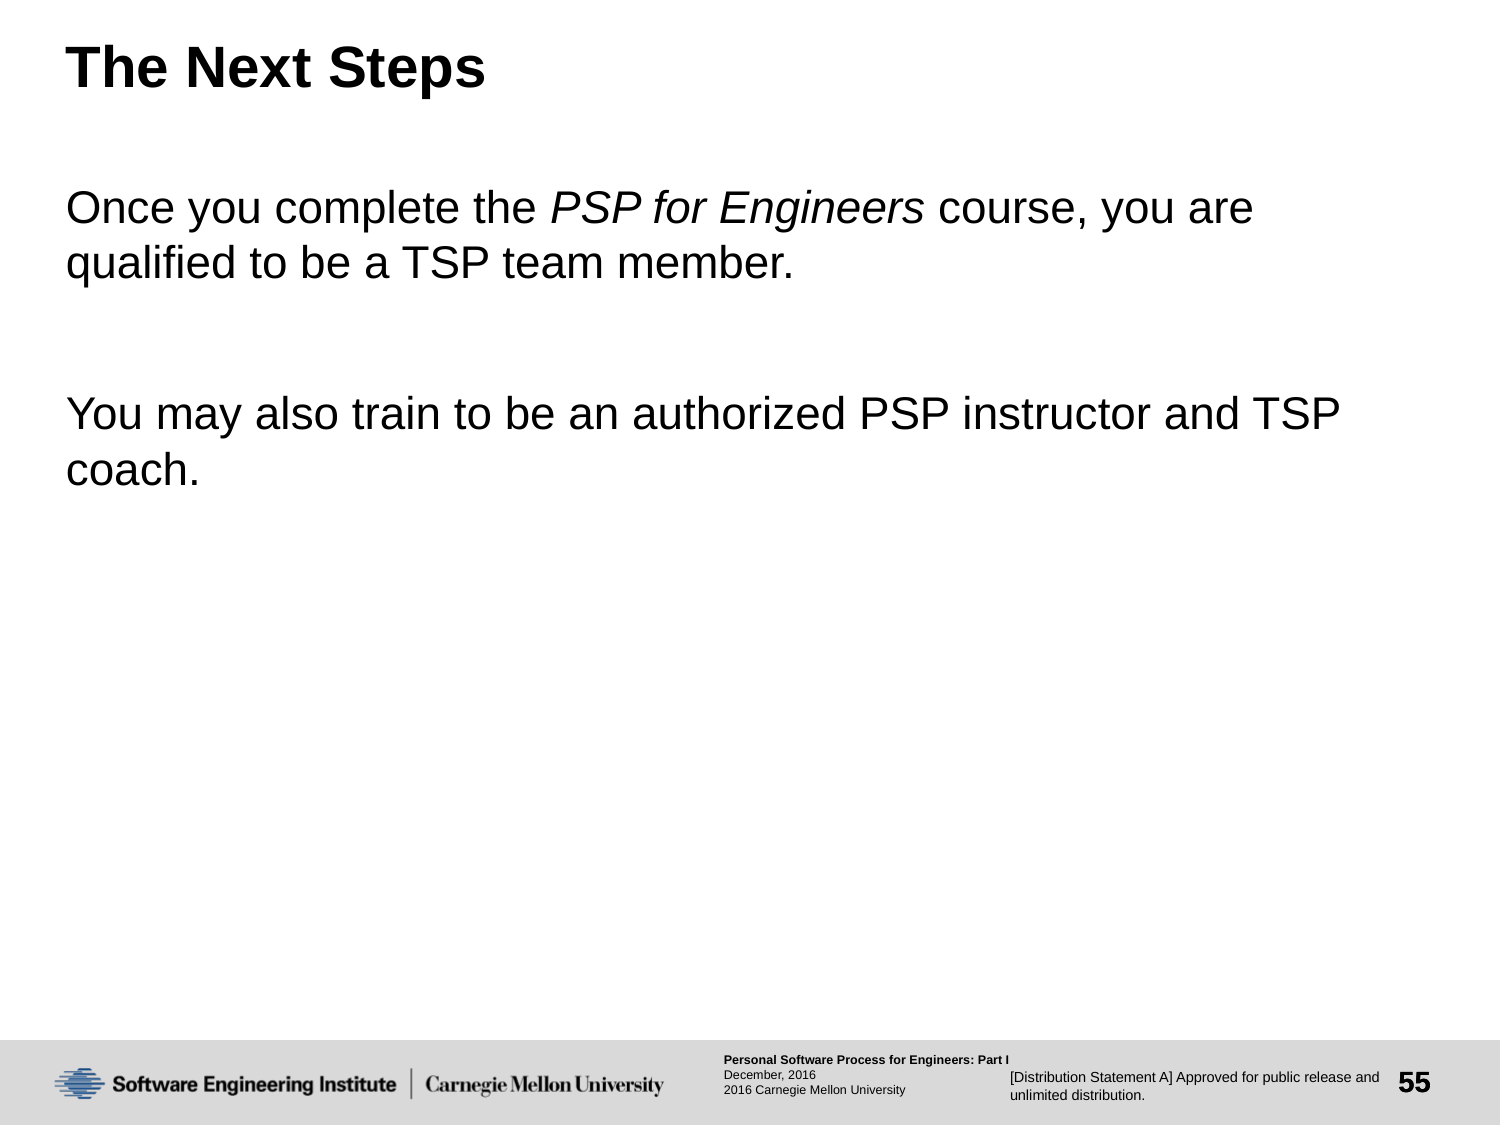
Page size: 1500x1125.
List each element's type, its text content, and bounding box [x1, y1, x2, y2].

picture [46, 1061, 673, 1104]
title The Next Steps [65, 37, 1313, 148]
list Once you complete the PSP for Engineers course, you are qualified to be a TSP team member. You may also train to be an authorized PSP instructor and TSP coach. [65, 177, 1431, 1000]
